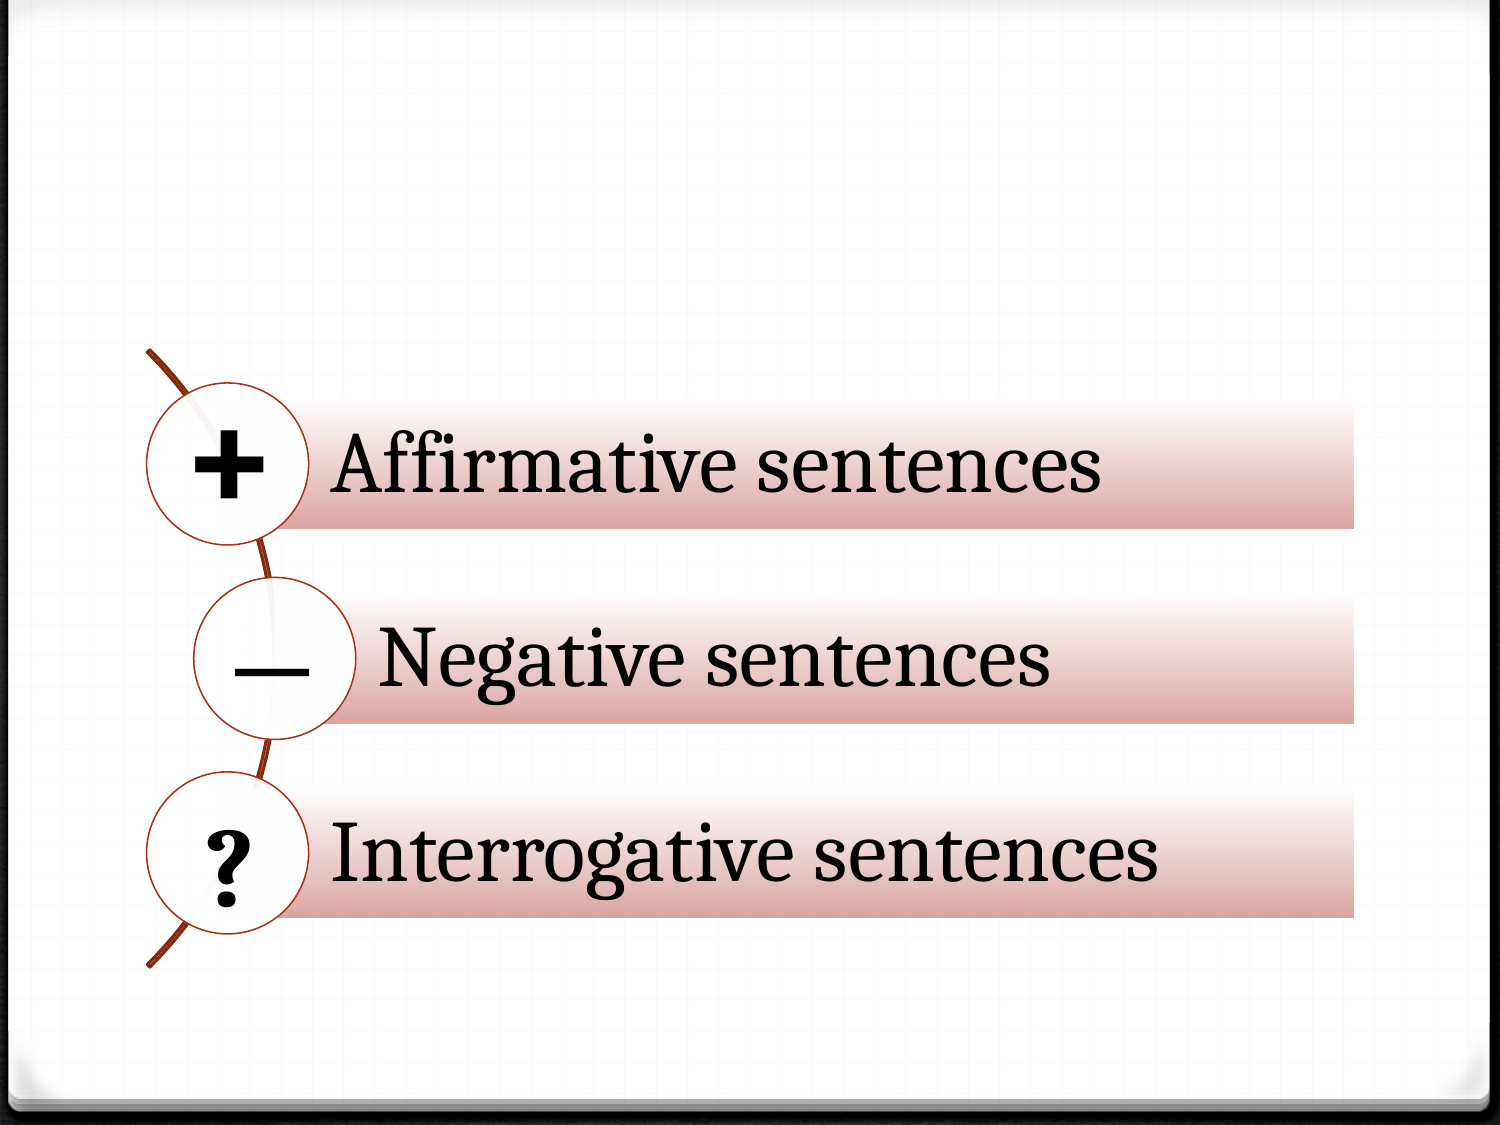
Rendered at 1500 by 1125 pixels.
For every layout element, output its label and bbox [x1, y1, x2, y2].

list [137, 334, 1363, 983]
picture [0, 0, 1500, 1125]
